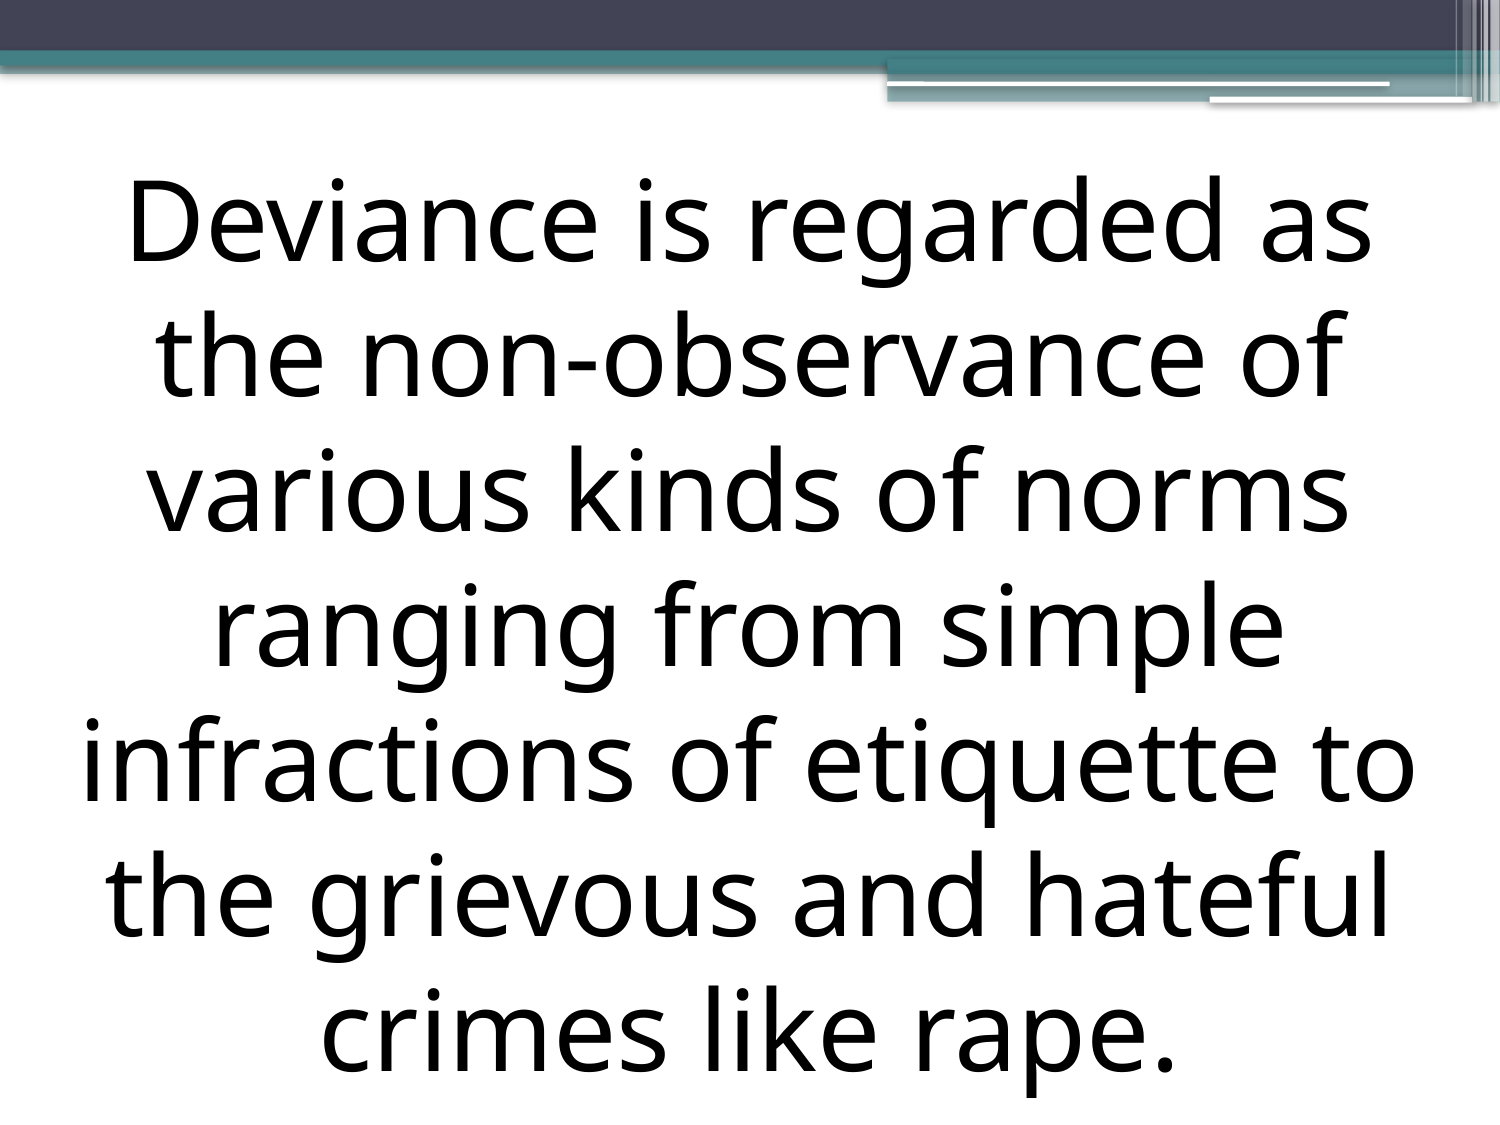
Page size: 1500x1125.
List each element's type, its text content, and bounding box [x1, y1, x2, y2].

text_box Deviance is regarded as the non-observance of various kinds of norms ranging from simple infractions of etiquette to the grievous and hateful crimes like rape. [43, 141, 1457, 1102]
